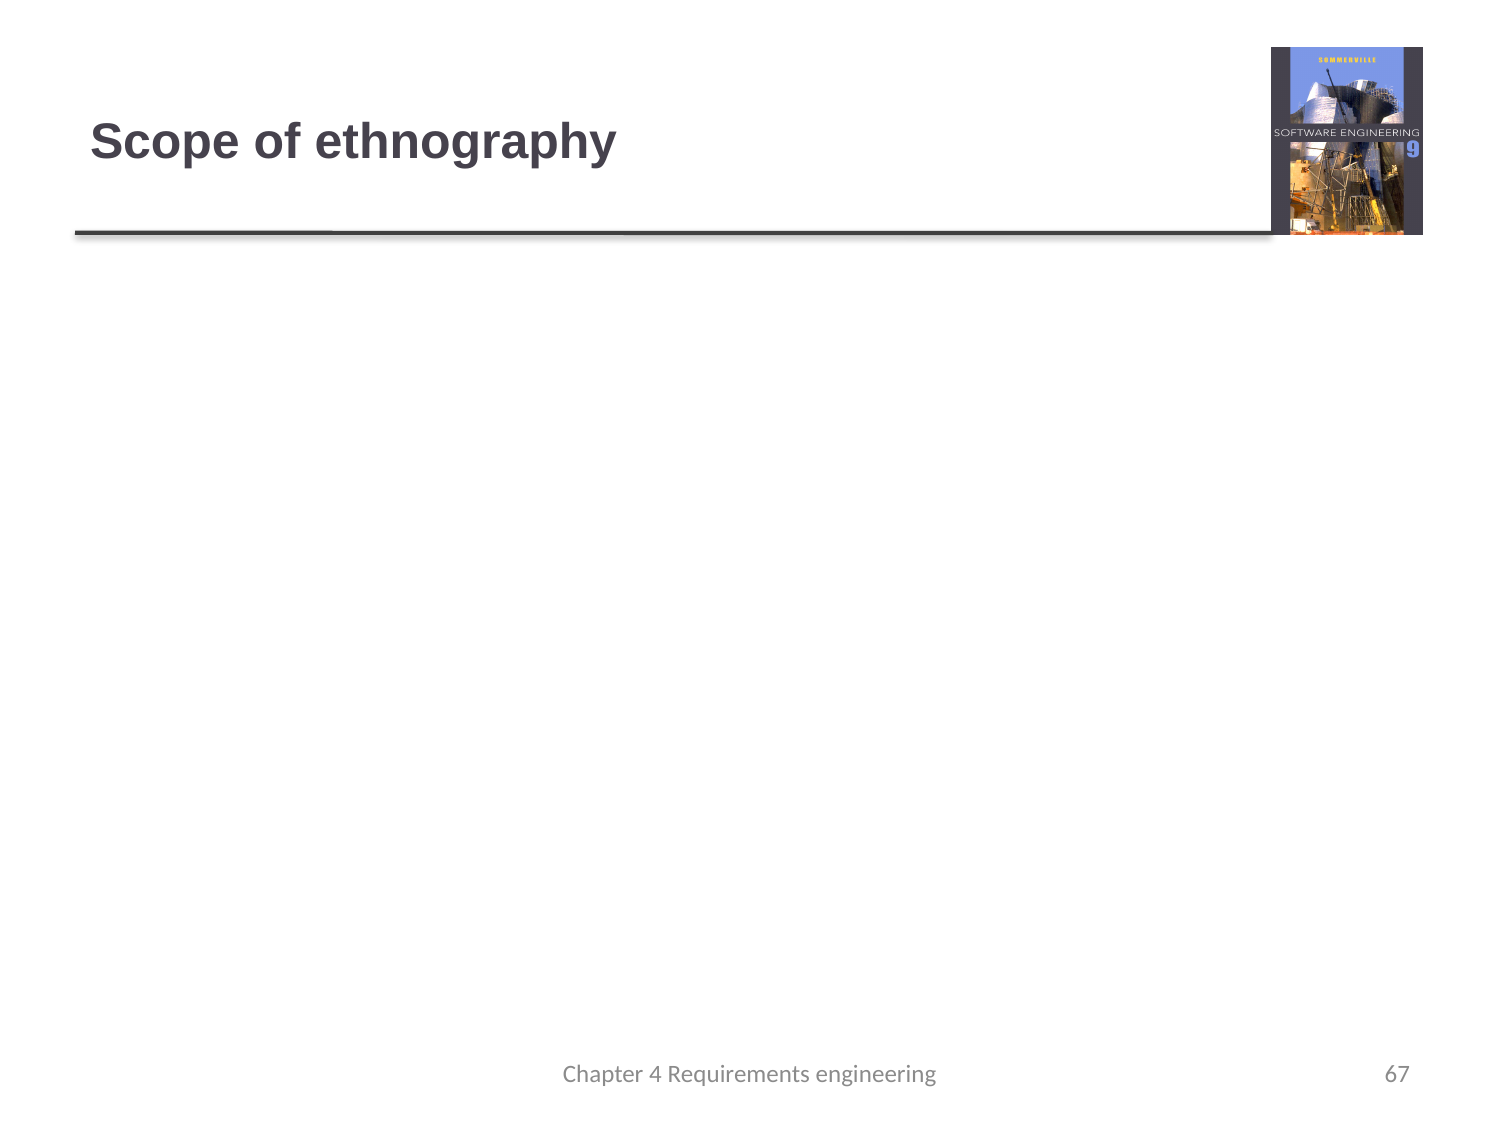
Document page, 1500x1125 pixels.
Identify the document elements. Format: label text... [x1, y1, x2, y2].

picture [1272, 47, 1423, 235]
footer Chapter 4 Requirements engineering [512, 1042, 988, 1103]
slide_number 67 [1074, 1042, 1425, 1103]
title Scope of ethnography [74, 44, 1272, 233]
